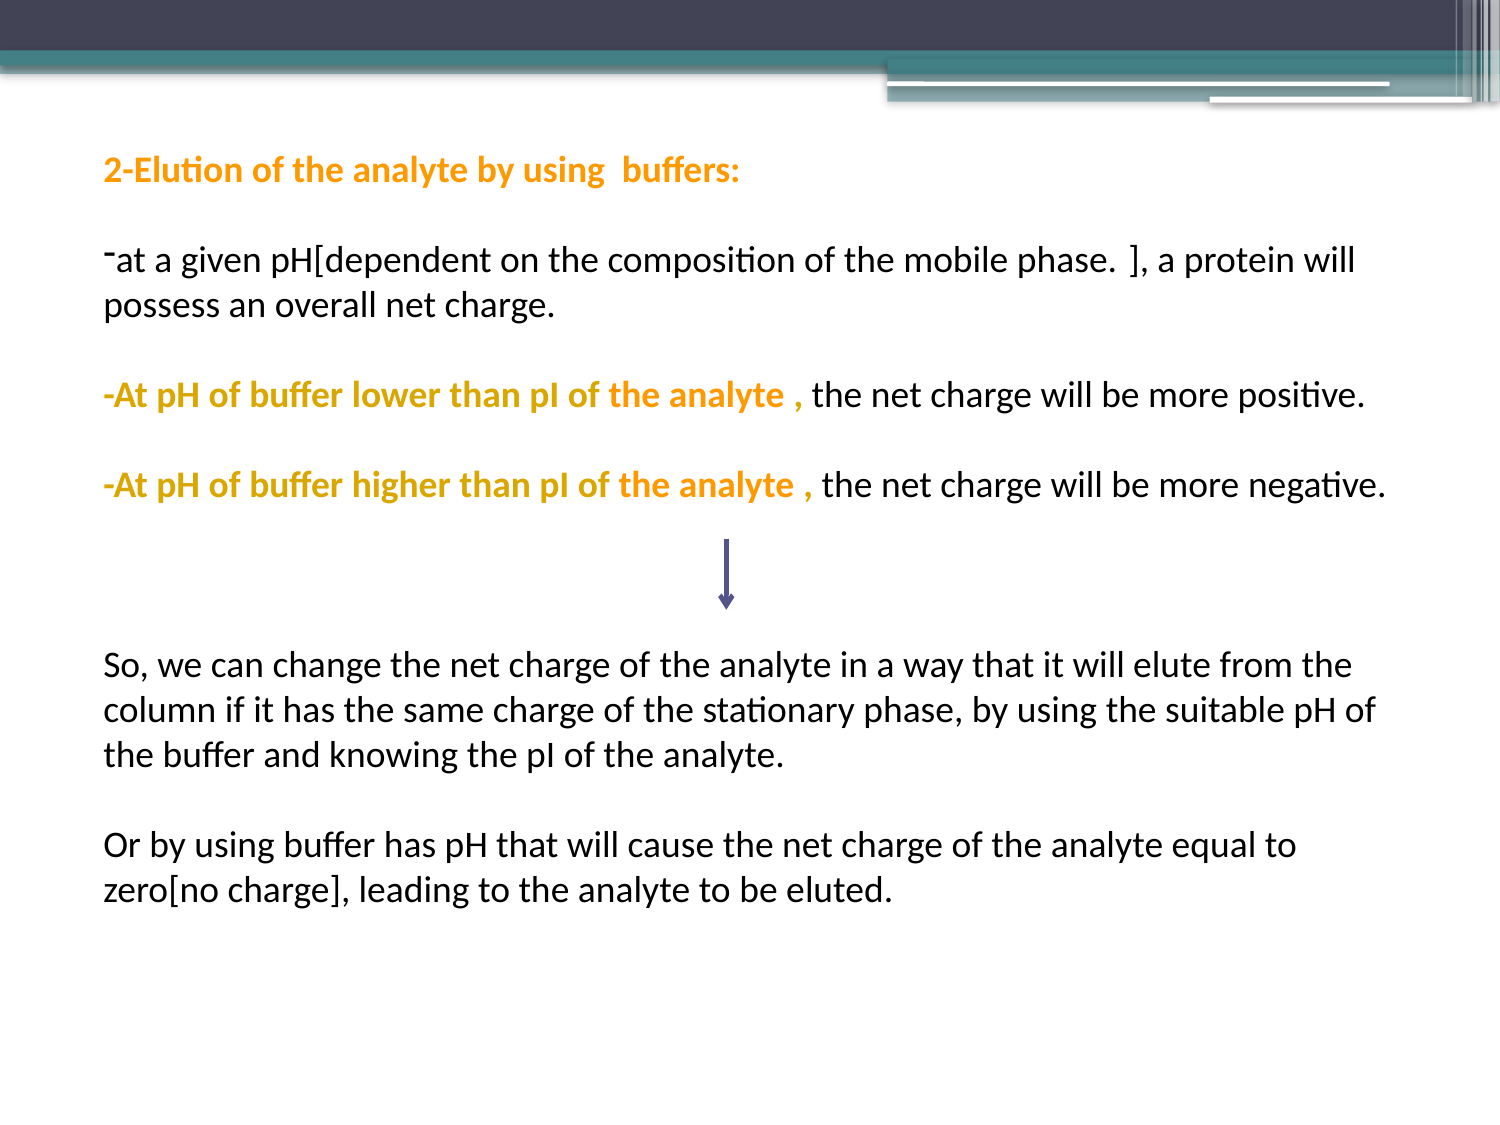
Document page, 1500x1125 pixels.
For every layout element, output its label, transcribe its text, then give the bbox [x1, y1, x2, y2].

text_box 2-Elution of the analyte by using buffers: at a given pH[dependent on the composition of the mobile phase. ], a protein will possess an overall net charge. -At pH of buffer lower than pI of the analyte , the net charge will be more positive. -At pH of buffer higher than pI of the analyte , the net charge will be more negative. So, we can change the net charge of the analyte in a way that it will elute from the column if it has the same charge of the stationary phase, by using the suitable pH of the buffer and knowing the pI of the analyte. Or by using buffer has pH that will cause the net charge of the analyte equal to zero[no charge], leading to the analyte to be eluted. [88, 137, 1424, 1007]
